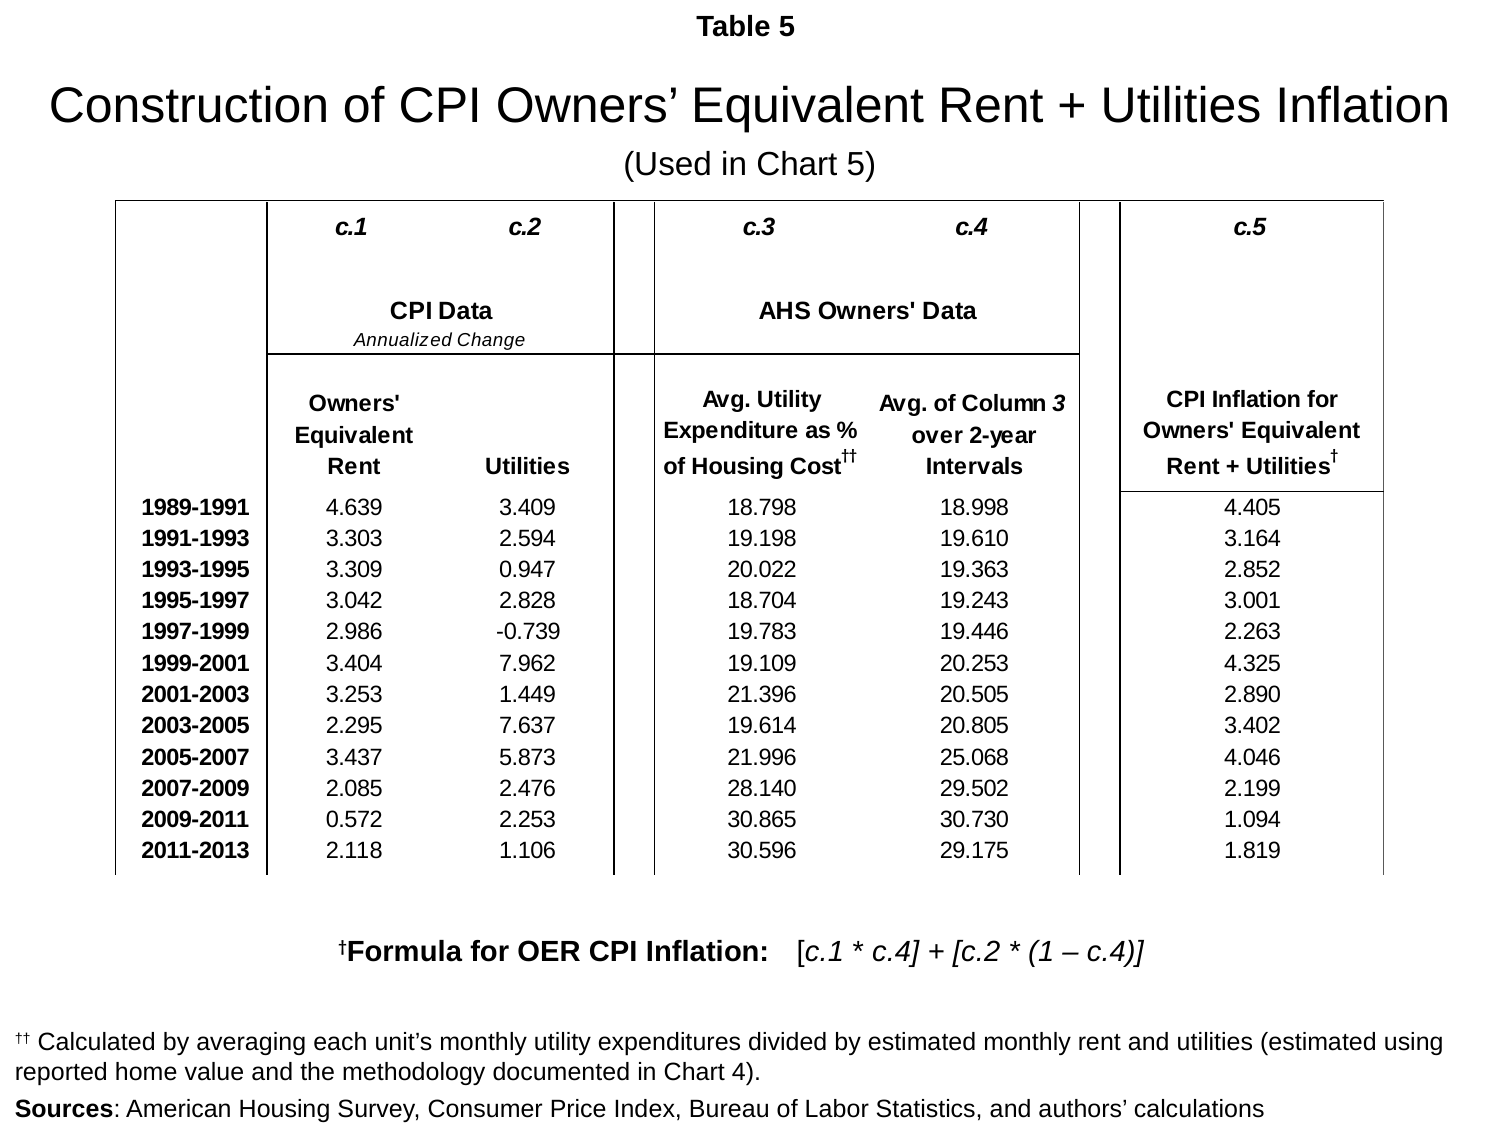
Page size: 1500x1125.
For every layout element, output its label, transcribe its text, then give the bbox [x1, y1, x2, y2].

text_box †Formula for OER CPI Inflation: [c.1 * c.4] + [c.2 * (1 – c.4)] [116, 925, 1367, 975]
text_box Table 5 [0, 0, 1500, 50]
text_box †† Calculated by averaging each unit’s monthly utility expenditures divided by estimated monthly rent and utilities (estimated using reported home value and the methodology documented in Chart 4). [0, 1018, 1475, 1094]
text_box Sources: American Housing Survey, Consumer Price Index, Bureau of Labor Statistics, and authors’ calculations [0, 1094, 1338, 1125]
picture [114, 199, 1386, 877]
text_box Construction of CPI Owners’ Equivalent Rent + Utilities Inflation [0, 64, 1500, 134]
text_box (Used in Chart 5) [0, 134, 1500, 190]
